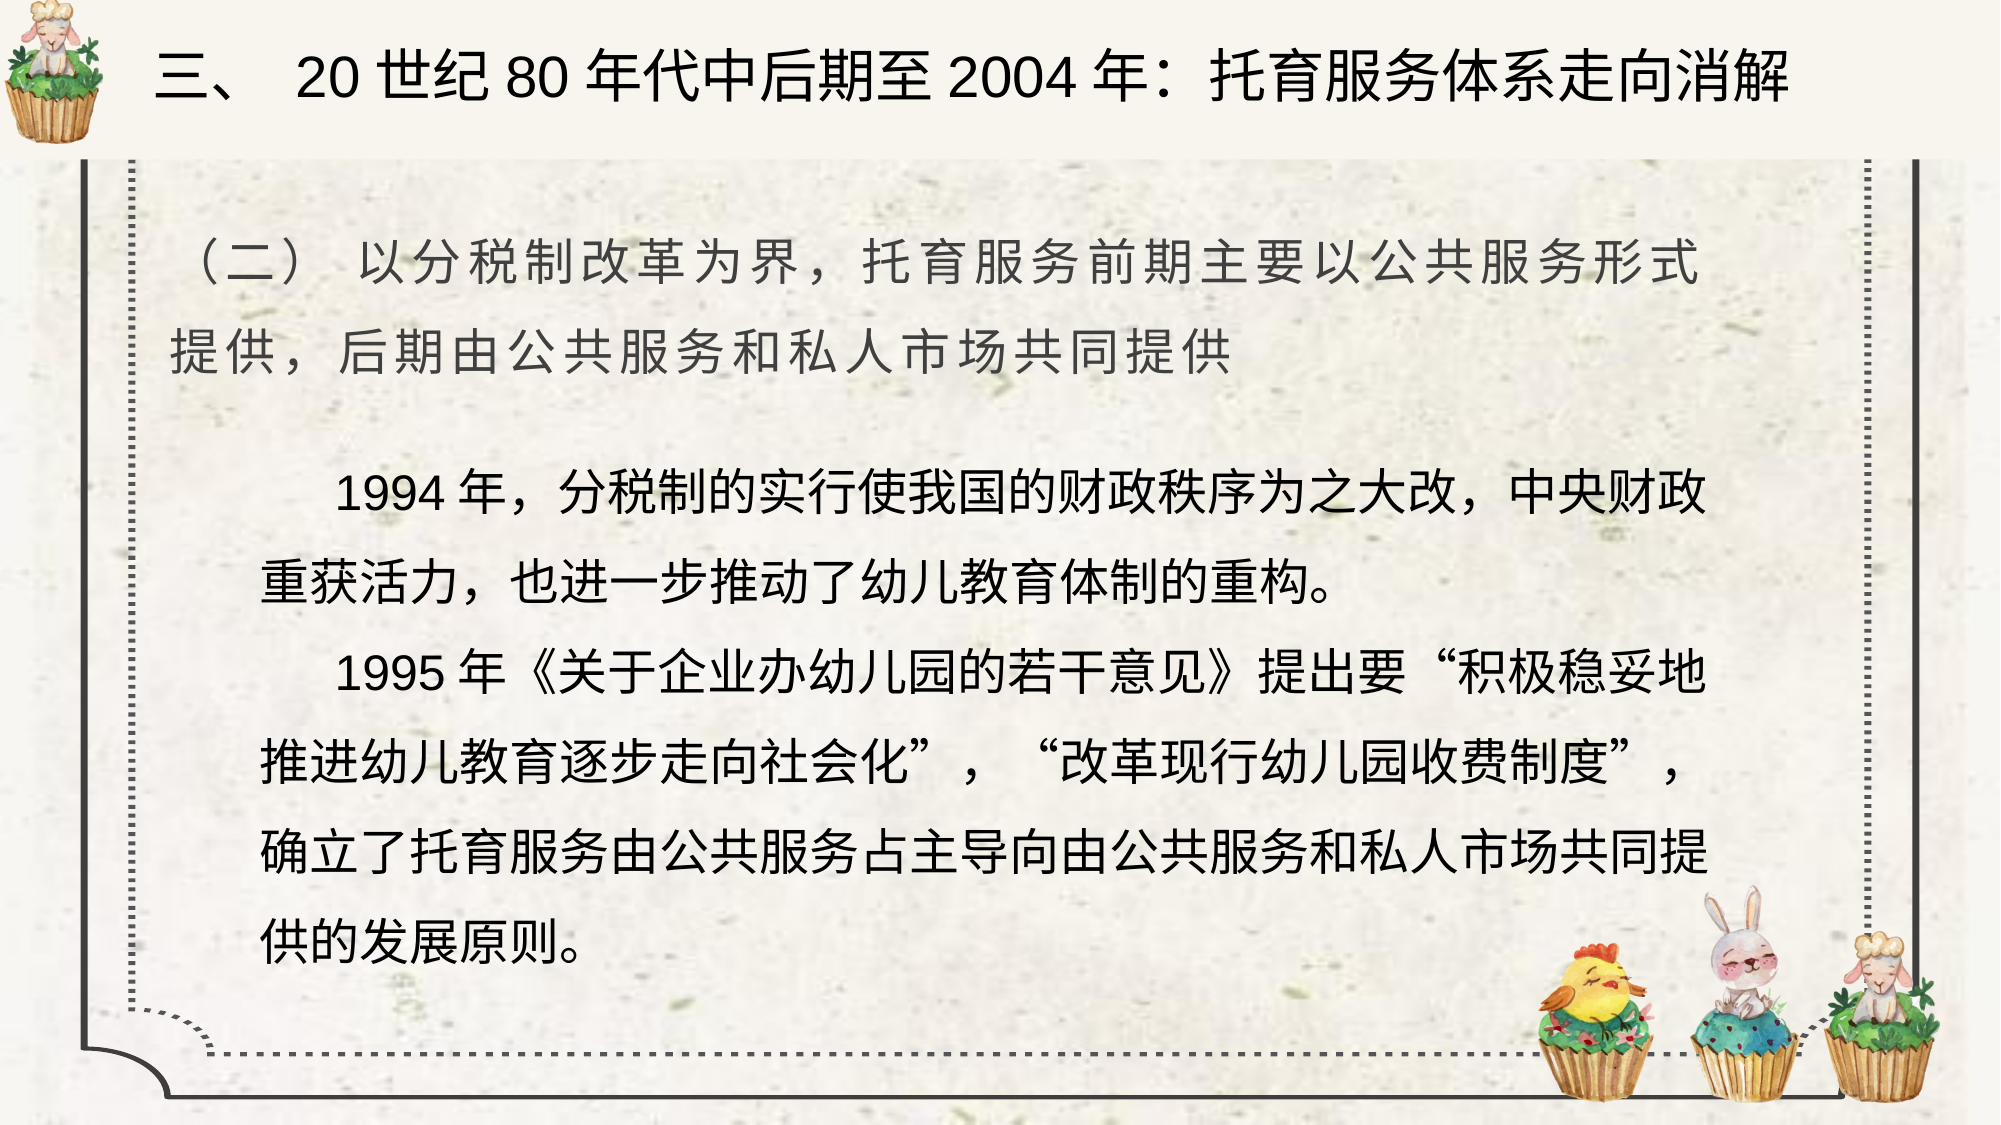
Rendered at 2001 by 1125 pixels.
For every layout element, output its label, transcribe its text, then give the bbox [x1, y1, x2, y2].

picture [0, 160, 2000, 1125]
text_box 三、 20世纪80年代中后期至2004年：托育服务体系走向消解 [137, 3, 2000, 118]
text_box [0, 0, 2000, 160]
picture [0, 0, 103, 144]
text_box 1994年，分税制的实行使我国的财政秩序为之大改，中央财政重获活力，也进一步推动了幼儿教育体制的重构。 1995年《关于企业办幼儿园的若干意见》提出要“积极稳妥地推进幼儿教育逐步走向社会化”，“改革现行幼儿园收费制度”，确立了托育服务由公共服务占主导向由公共服务和私人市场共同提供的发展原则。 [244, 423, 1738, 978]
text_box （二） 以分税制改革为界，托育服务前期主要以公共服务形式提供，后期由公共服务和私人市场共同提供 [154, 192, 1770, 341]
